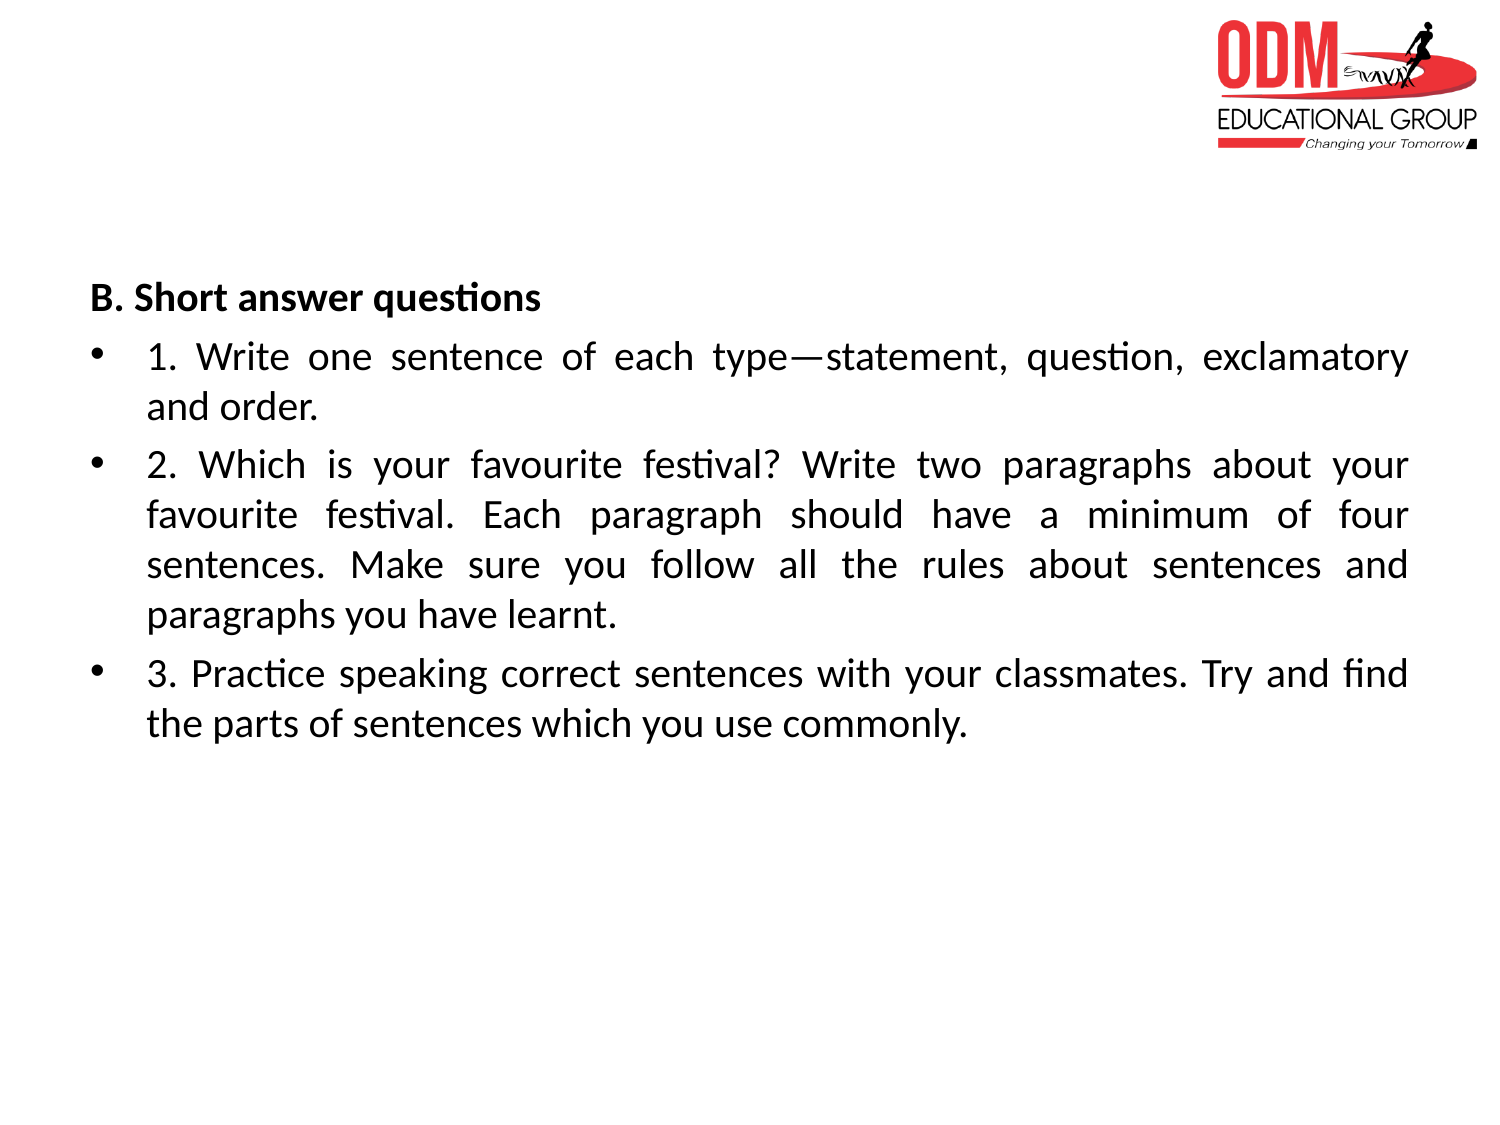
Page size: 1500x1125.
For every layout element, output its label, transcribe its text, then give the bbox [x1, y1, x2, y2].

picture [1217, 20, 1478, 150]
list B. Short answer questions 1. Write one sentence of each type—statement, question, exclamatory and order. 2. Which is your favourite festival? Write two paragraphs about your favourite festival. Each paragraph should have a minimum of four sentences. Make sure you follow all the rules about sentences and paragraphs you have learnt. 3. Practice speaking correct sentences with your classmates. Try and find the parts of sentences which you use commonly. [75, 262, 1425, 1005]
